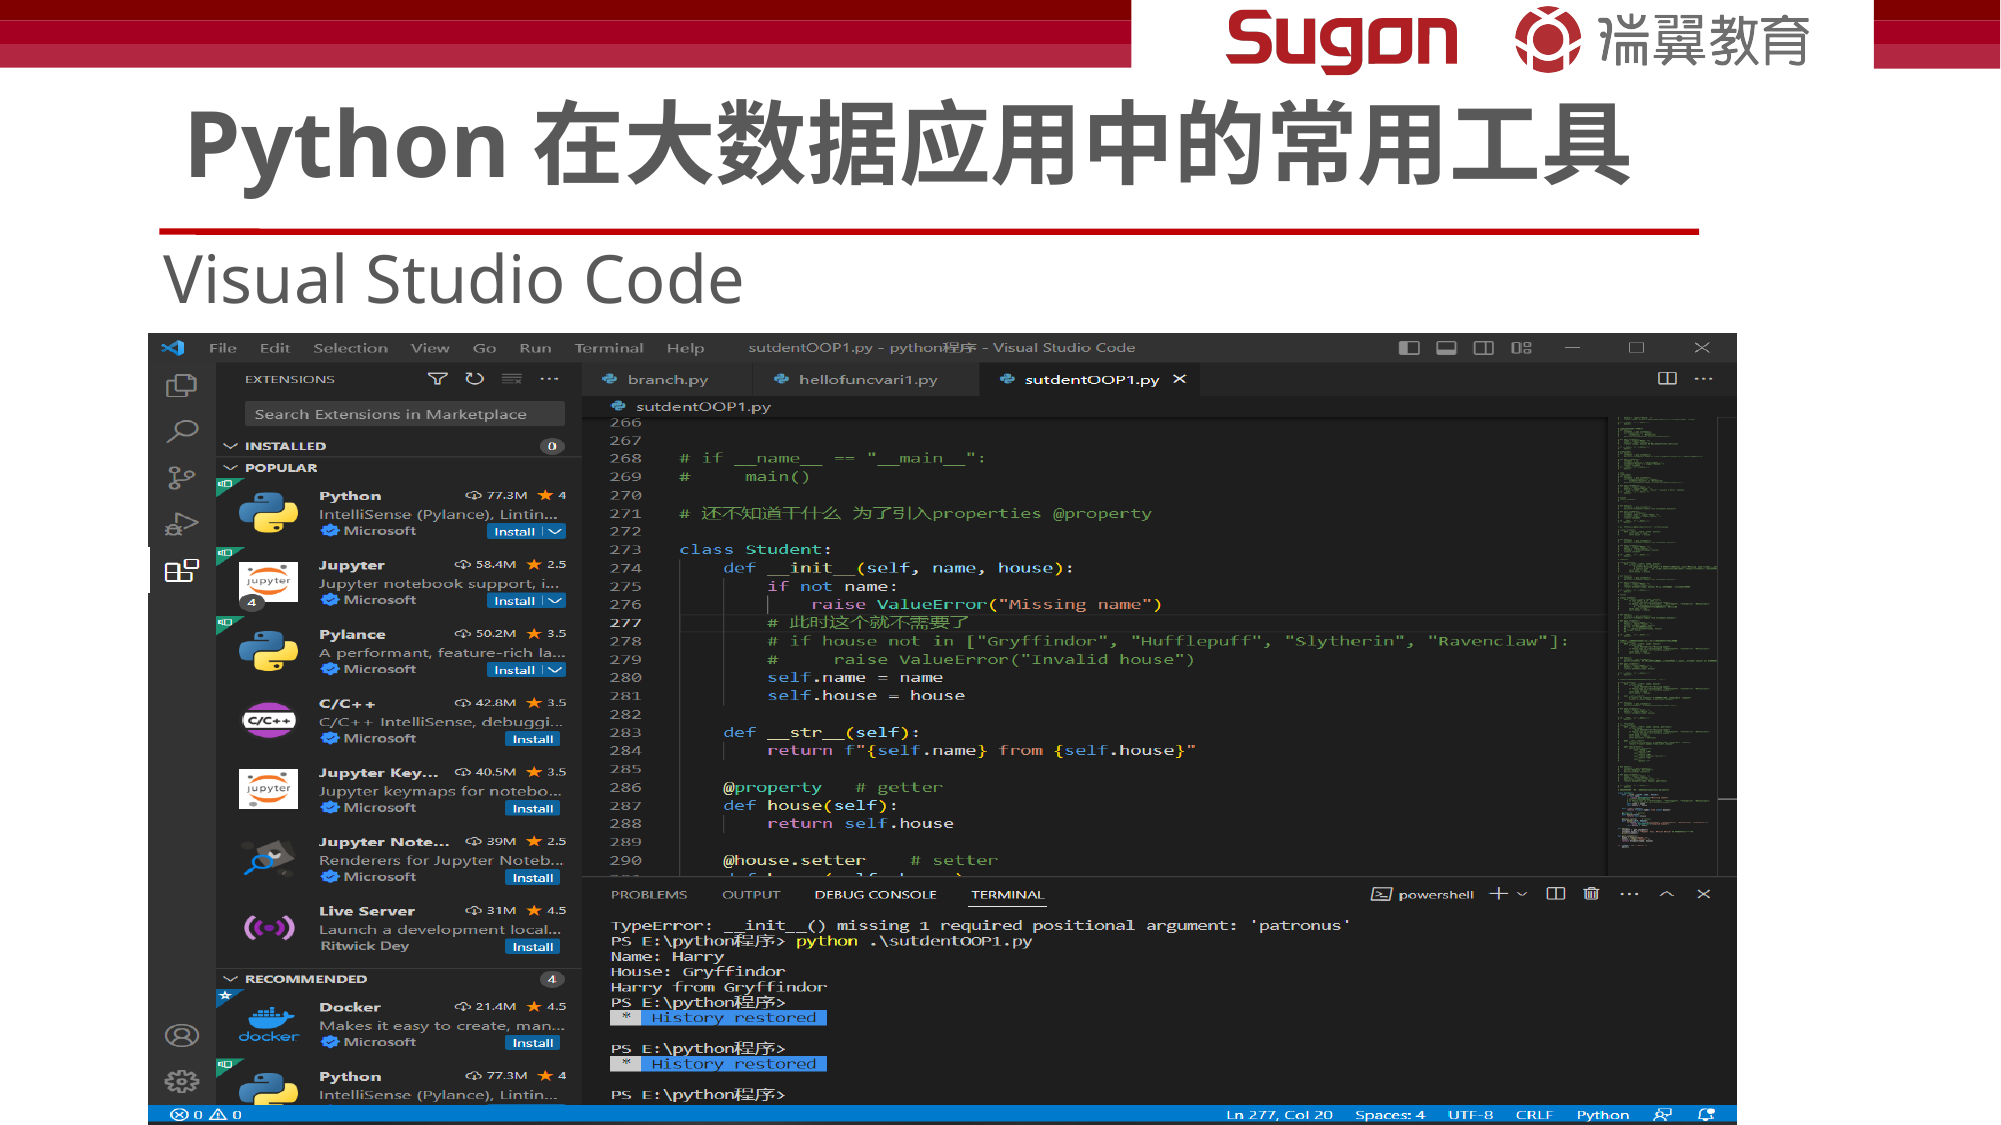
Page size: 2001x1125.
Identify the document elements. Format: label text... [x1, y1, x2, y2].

picture [1515, 6, 1809, 73]
list Visual Studio Code [148, 213, 1874, 988]
picture [148, 333, 1737, 1125]
title Python在大数据应用中的常用工具 [169, 91, 1895, 214]
picture [1194, 0, 1484, 91]
